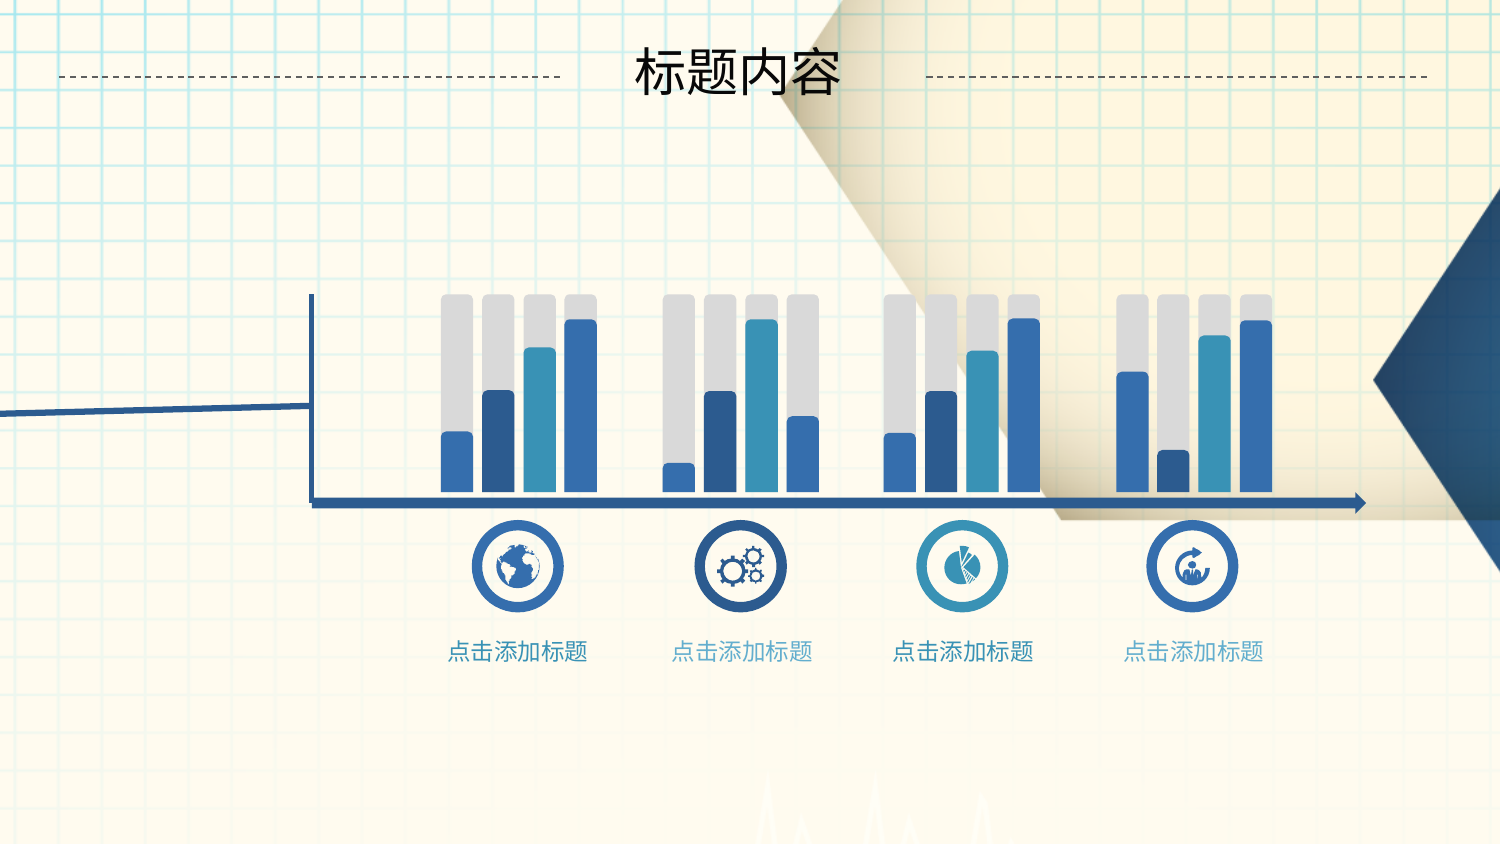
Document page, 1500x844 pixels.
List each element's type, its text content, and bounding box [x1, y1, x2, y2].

text_box [717, 545, 765, 587]
picture [0, 0, 1500, 844]
text_box 点击添加标题 [1096, 623, 1291, 666]
text_box 点击添加标题 [866, 623, 1061, 666]
text_box 标题内容 [608, 32, 868, 110]
text_box [476, 525, 559, 608]
text_box [1175, 547, 1210, 586]
text_box 点击添加标题 [421, 623, 615, 666]
text_box [699, 525, 782, 608]
text_box [1151, 525, 1234, 608]
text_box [921, 524, 1004, 608]
text_box [496, 544, 540, 589]
text_box 点击添加标题 [645, 623, 839, 666]
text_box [0, 294, 1367, 515]
